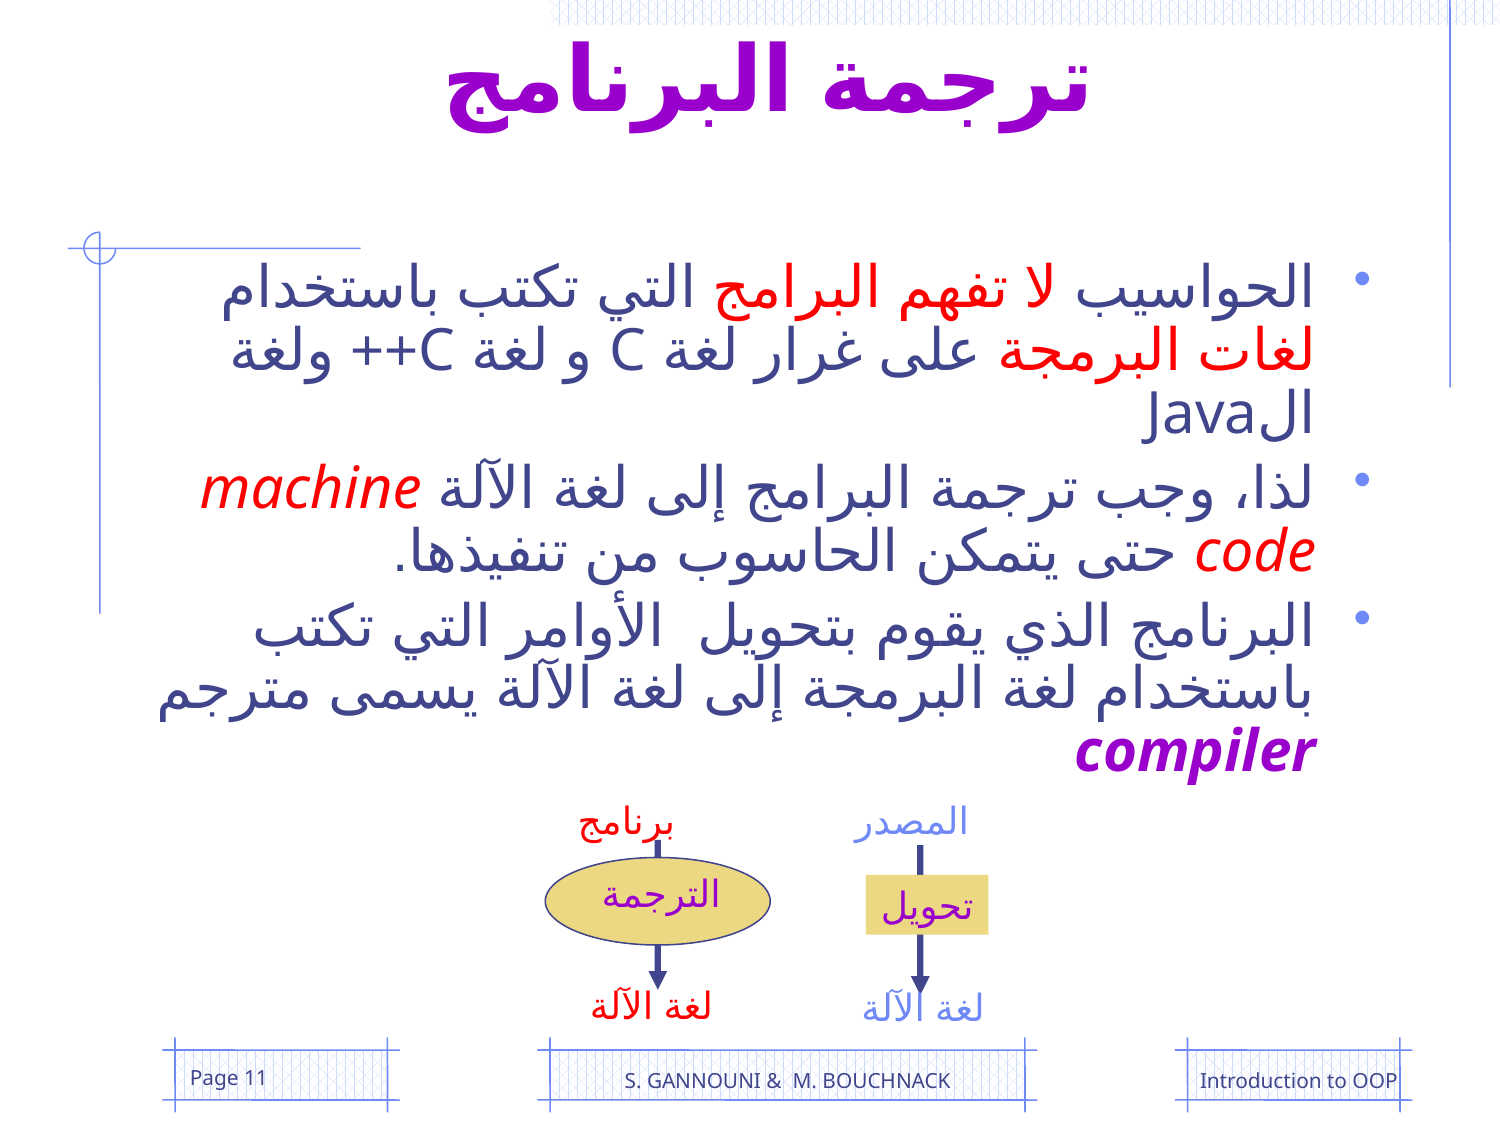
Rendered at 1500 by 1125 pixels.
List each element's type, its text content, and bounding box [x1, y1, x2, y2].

footer S. GANNOUNI & M. BOUCHNACK [549, 1024, 1026, 1101]
slide_number Introduction to OOP [1099, 1024, 1413, 1101]
slide_number Page 11 [174, 1024, 488, 1101]
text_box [544, 789, 988, 1038]
list الحواسيب لا تفهم البرامج التي تكتب باستخدام لغات البرمجة على غرار لغة C و لغة C++ ولغة الJava لذا، وجب ترجمة البرامج إلى لغة الآلة machine code حتى يتمكن الحاسوب من تنفيذها. البرنامج الذي يقوم بتحويل الأوامر التي تكتب باستخدام لغة البرمجة إلى لغة الآلة يسمى مترجم compiler [124, 249, 1388, 851]
title ترجمة البرنامج [37, 0, 1500, 138]
